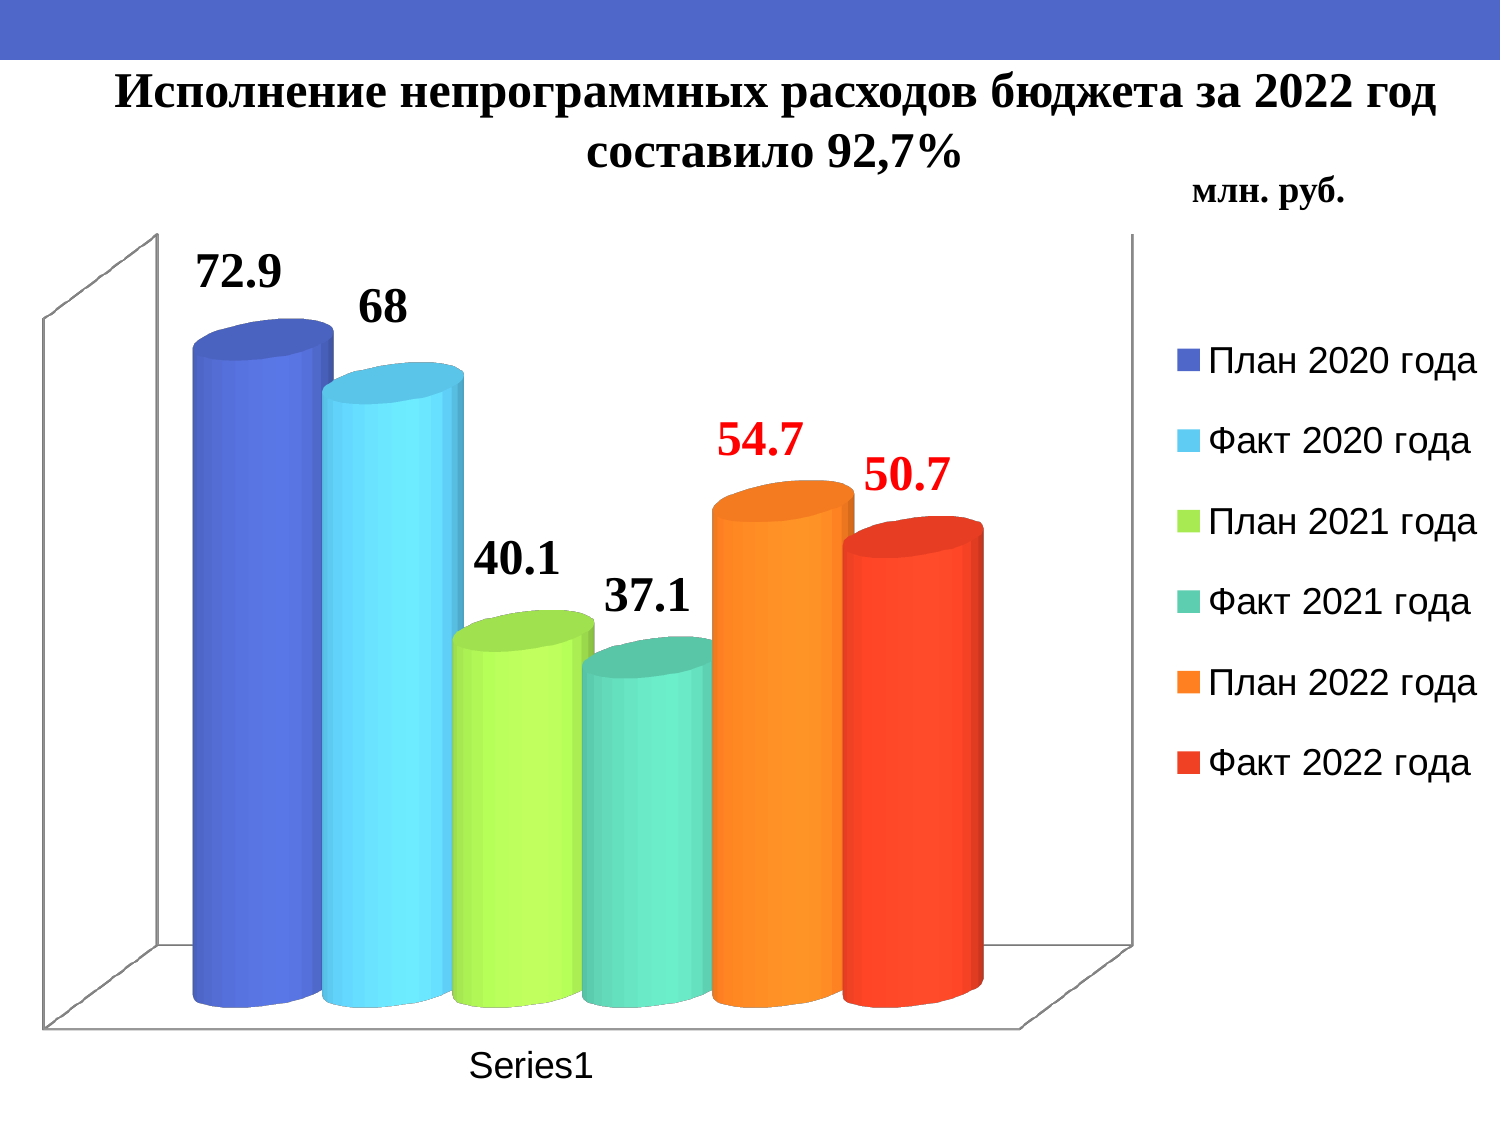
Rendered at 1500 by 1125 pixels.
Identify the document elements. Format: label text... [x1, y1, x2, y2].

chart [12, 212, 1500, 1109]
text_box Исполнение непрограммных расходов бюджета за 2022 год составило 92,7% [75, 49, 1463, 188]
text_box млн. руб. [1149, 157, 1388, 210]
